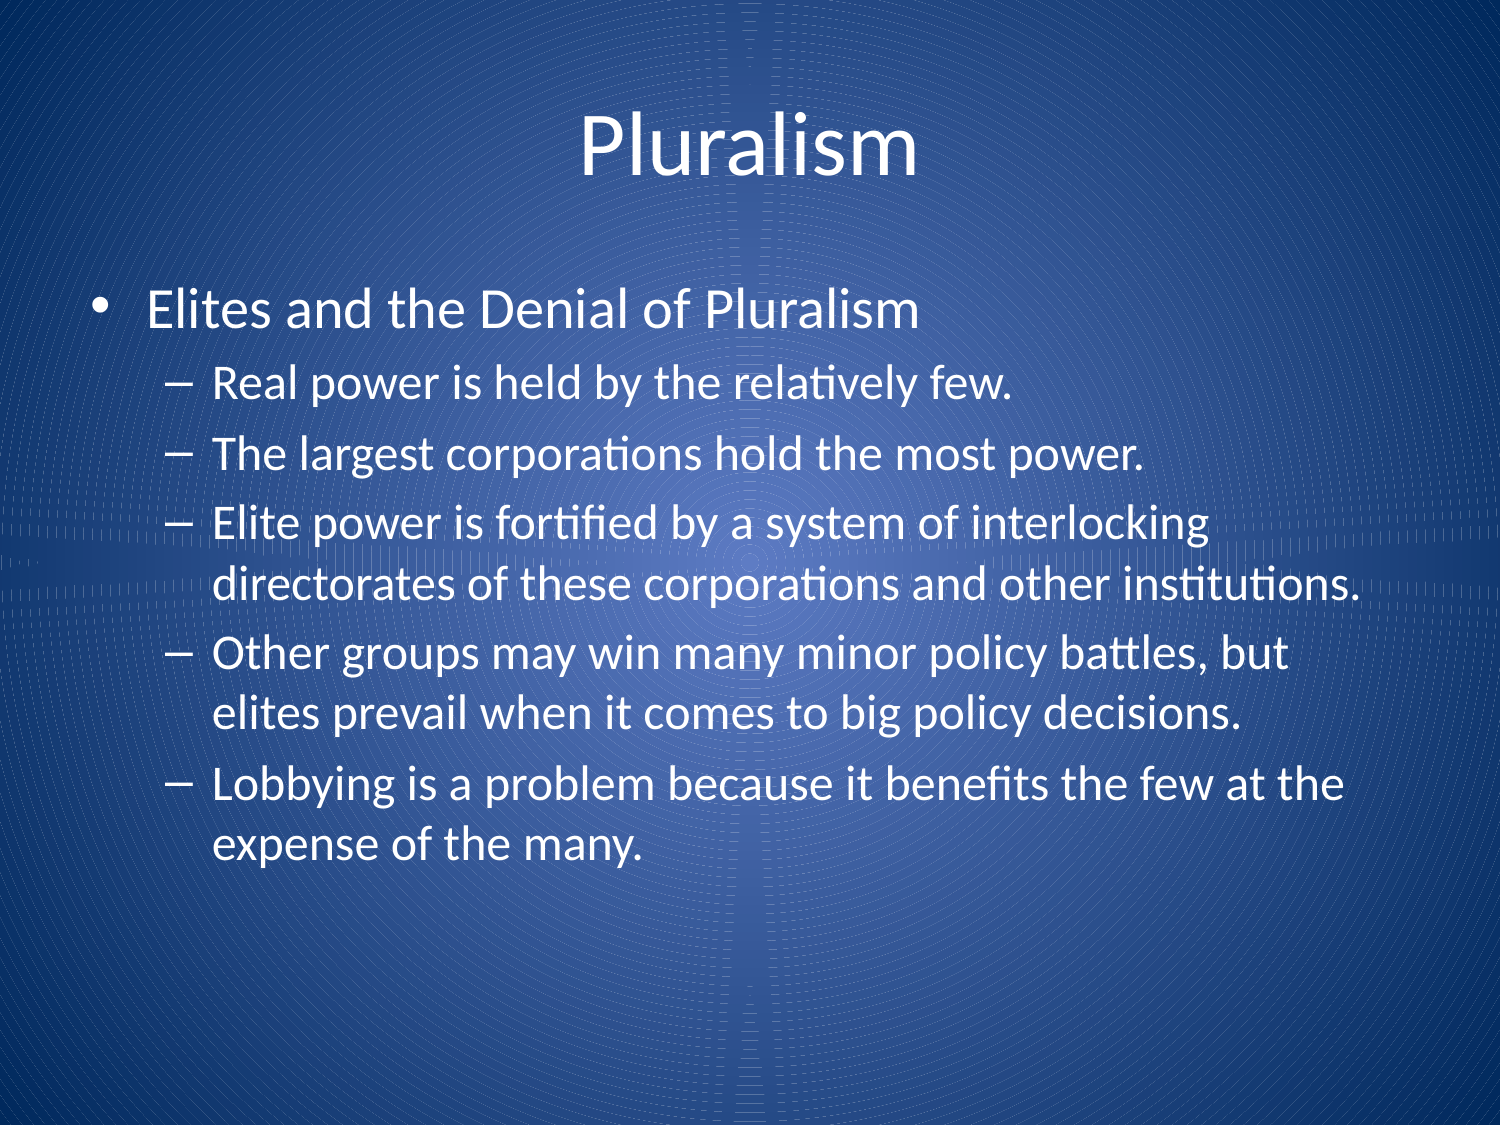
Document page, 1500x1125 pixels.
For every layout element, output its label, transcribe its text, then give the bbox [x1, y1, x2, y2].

title Pluralism [75, 45, 1425, 233]
list Elites and the Denial of Pluralism Real power is held by the relatively few. The largest corporations hold the most power. Elite power is fortified by a system of interlocking directorates of these corporations and other institutions. Other groups may win many minor policy battles, but elites prevail when it comes to big policy decisions. Lobbying is a problem because it benefits the few at the expense of the many. [75, 262, 1425, 1005]
